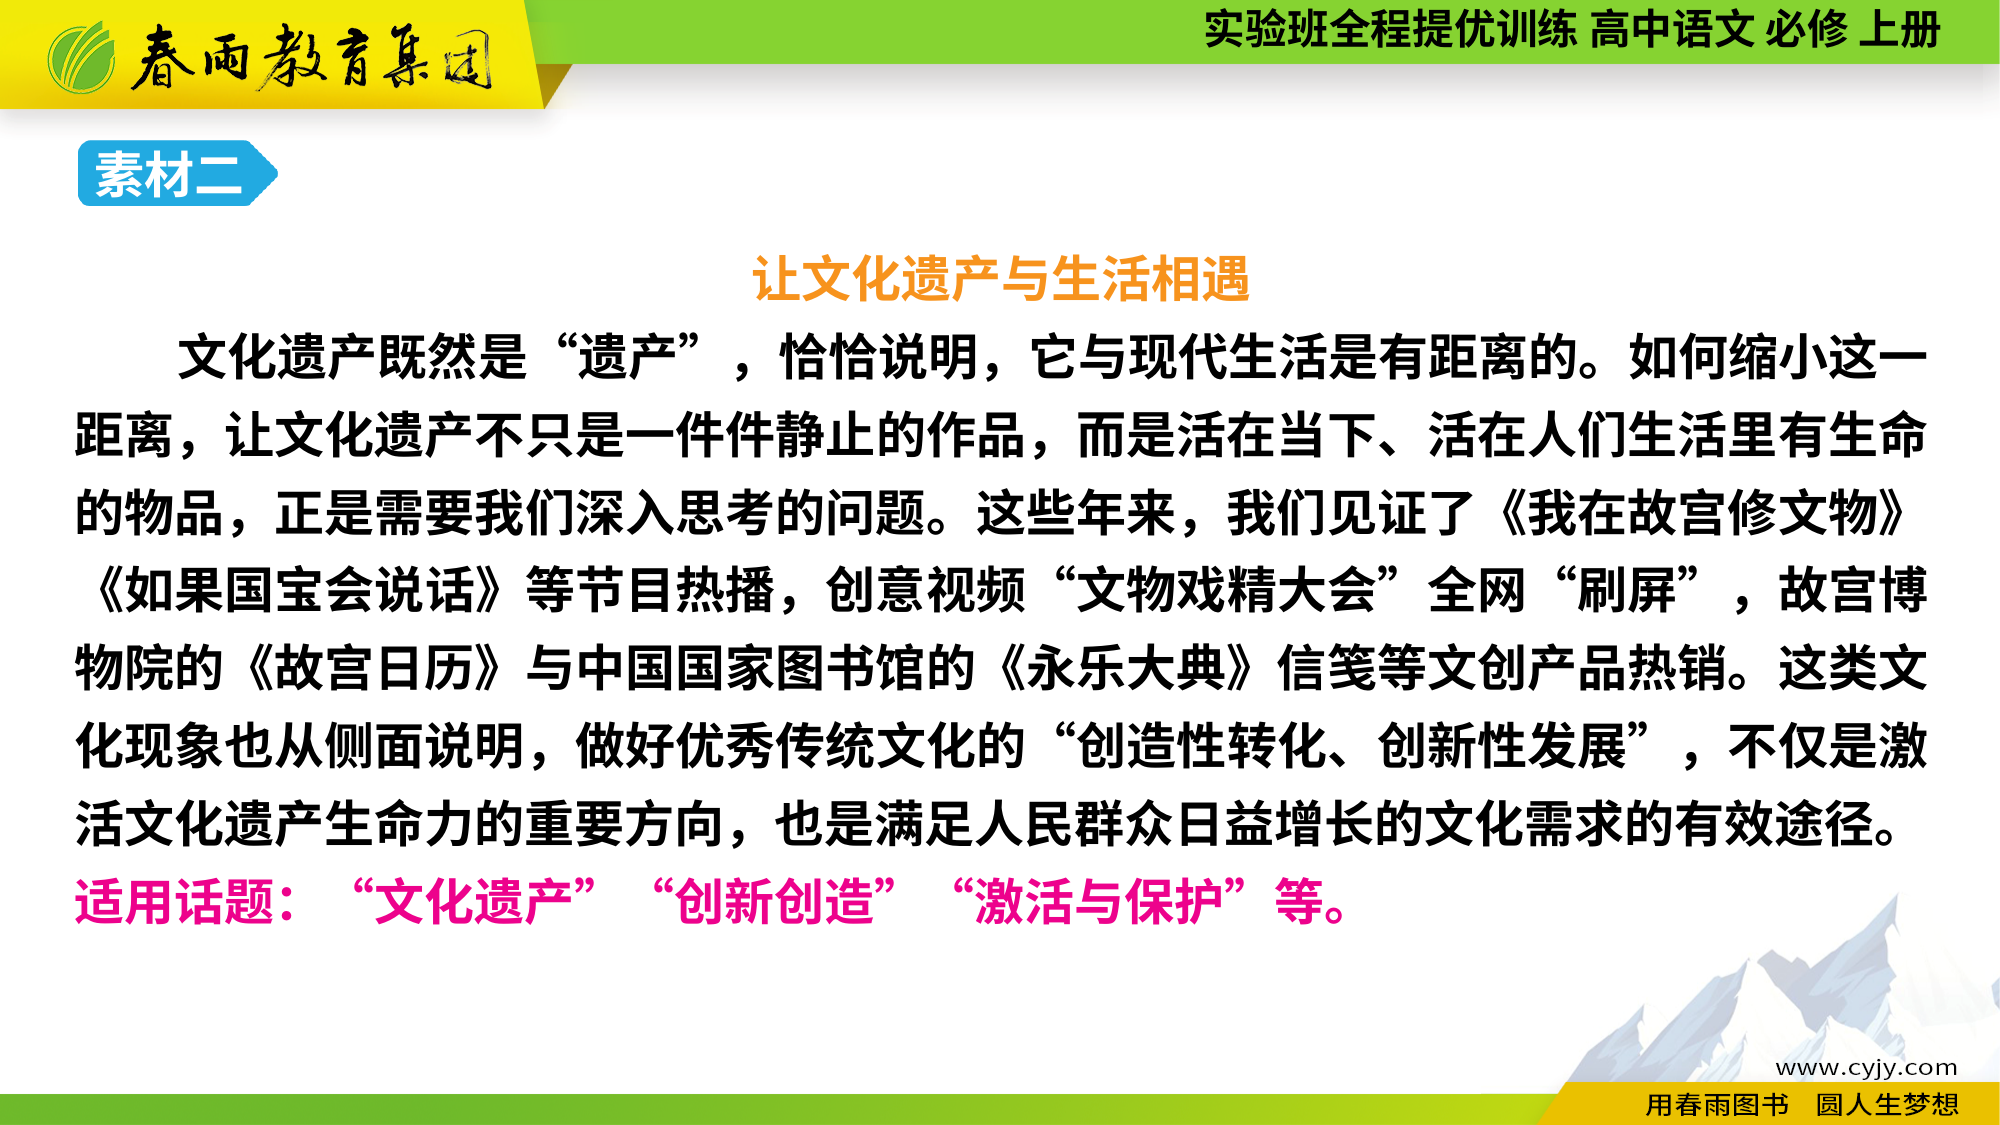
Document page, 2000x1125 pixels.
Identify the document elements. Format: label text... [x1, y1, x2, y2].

picture [0, 0, 2000, 1125]
list 让文化遗产与生活相遇 文化遗产既然是“遗产”，恰恰说明，它与现代生活是有距离的。如何缩小这一距离，让文化遗产不只是一件件静止的作品，而是活在当下、活在人们生活里有生命的物品，正是需要我们深入思考的问题。这些年来，我们见证了《我在故宫修文物》《如果国宝会说话》等节目热播，创意视频“文物戏精大会”全网“刷屏”，故宫博物院的《故宫日历》与中国国家图书馆的《永乐大典》信笺等文创产品热销。这类文化现象也从侧面说明，做好优秀传统文化的“创造性转化、创新性发展”，不仅是激活文化遗产生命力的重要方向，也是满足人民群众日益增长的文化需求的有效途径。 适用话题：“文化遗产”“创新创造”“激活与保护”等。 [59, 221, 1944, 1016]
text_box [78, 135, 278, 212]
